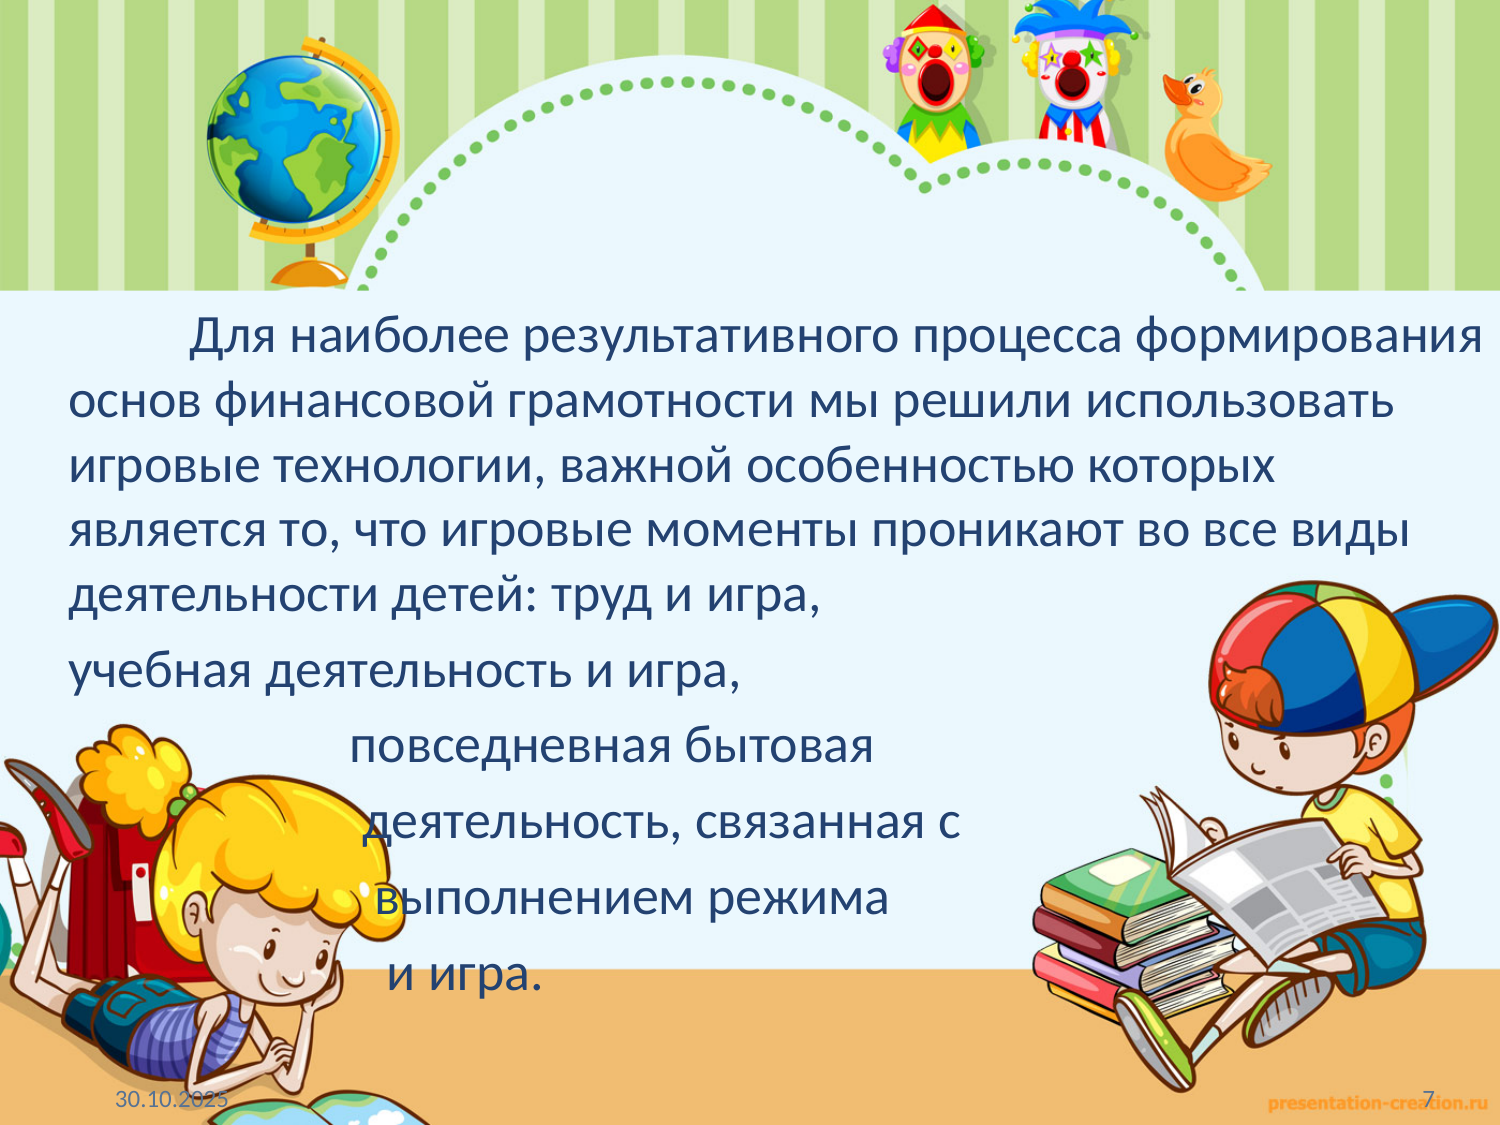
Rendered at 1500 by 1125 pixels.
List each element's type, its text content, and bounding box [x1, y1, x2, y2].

picture [0, 0, 1500, 1125]
list Для наиболее результативного процесса формирования основ финансовой грамотности мы решили использовать игровые технологии, важной особенностью которых является то, что игровые моменты проникают во все виды деятельности детей: труд и игра, учебная деятельность и игра, повседневная бытовая деятельность, связанная с выполнением режима и игра. [53, 290, 1500, 1084]
